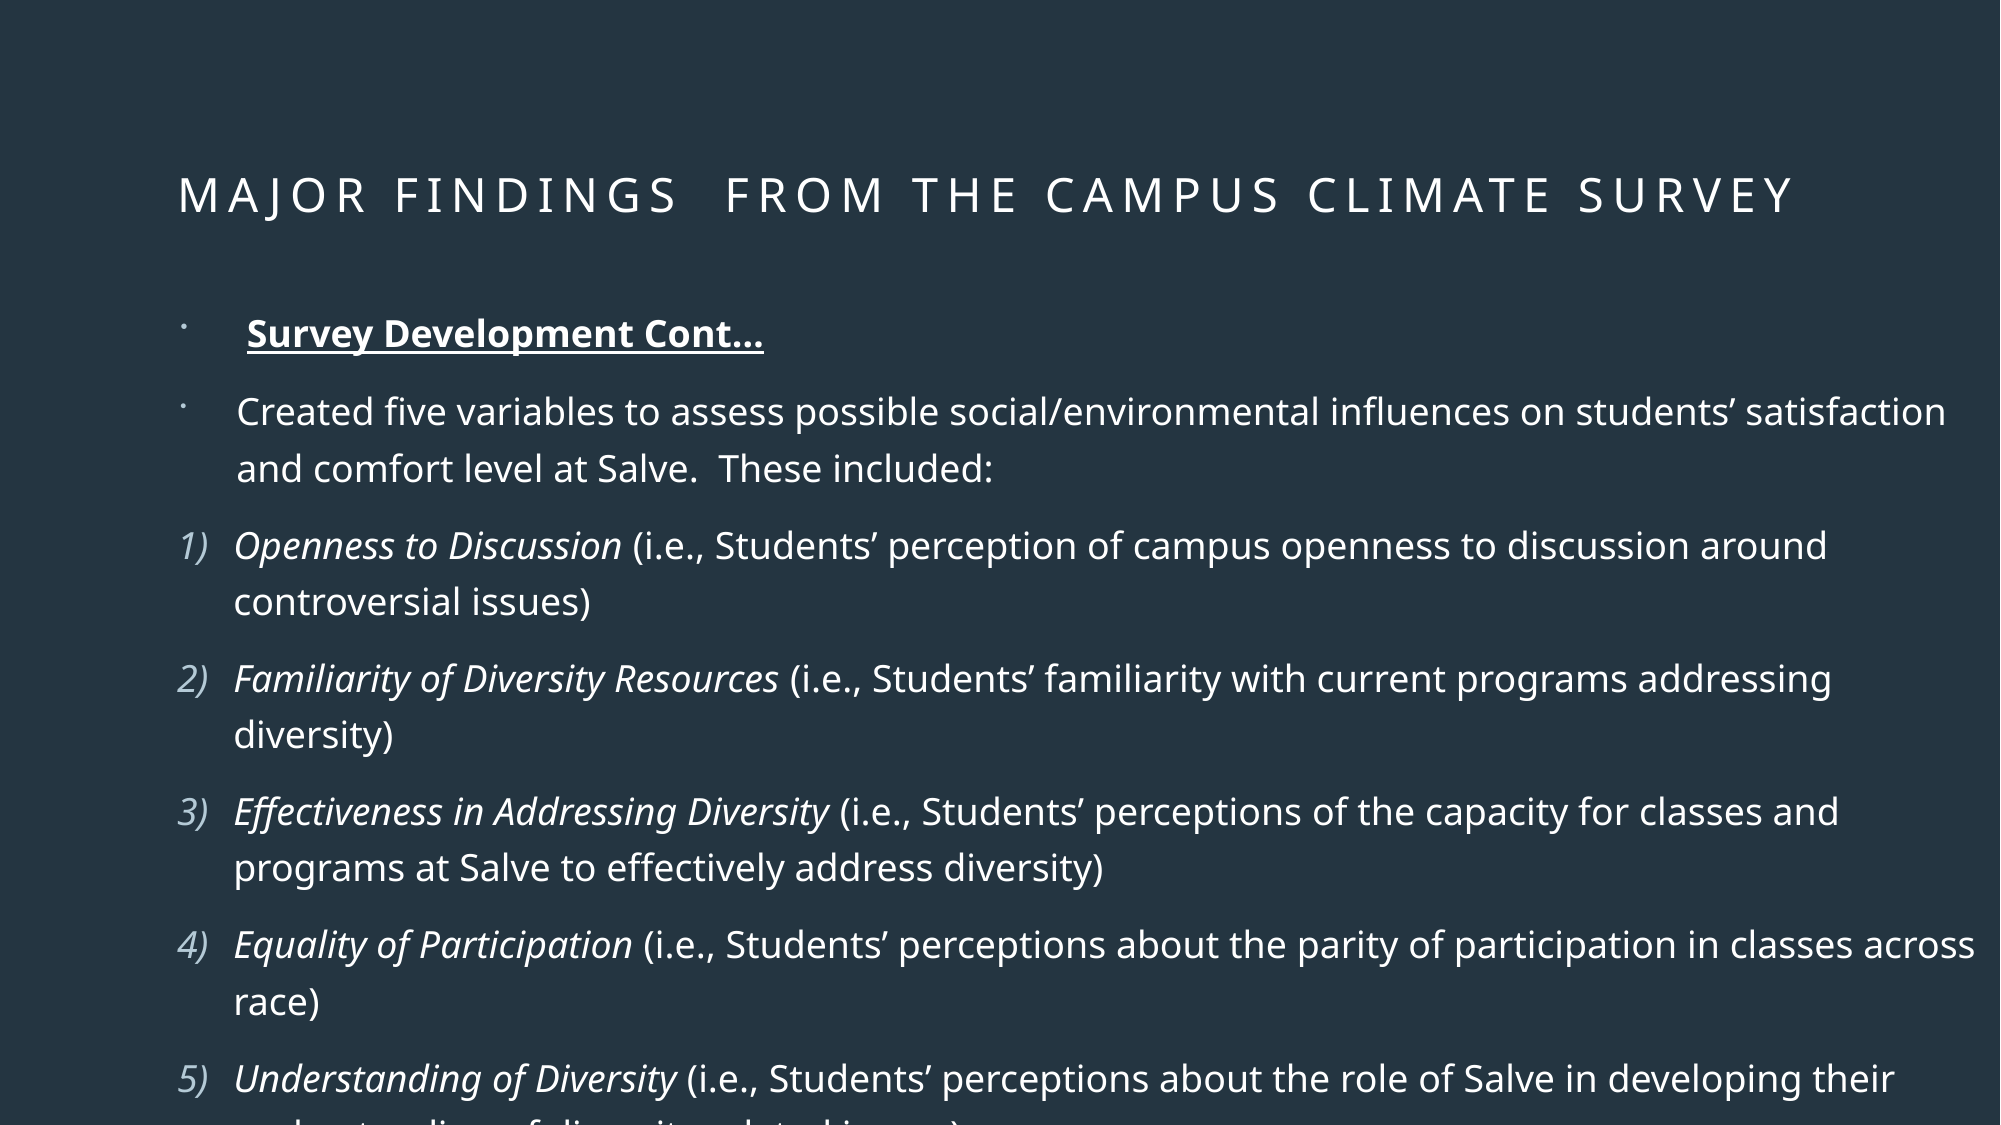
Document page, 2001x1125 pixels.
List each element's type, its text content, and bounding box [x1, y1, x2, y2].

title Major Findings From the Campus Climate Survey [177, 165, 1822, 274]
list Survey Development Cont… Created five variables to assess possible social/environmental influences on students’ satisfaction and comfort level at Salve. These included: Openness to Discussion (i.e., Students’ perception of campus openness to discussion around controversial issues) Familiarity of Diversity Resources (i.e., Students’ familiarity with current programs addressing diversity) Effectiveness in Addressing Diversity (i.e., Students’ perceptions of the capacity for classes and programs at Salve to effectively address diversity) Equality of Participation (i.e., Students’ perceptions about the parity of participation in classes across race) Understanding of Diversity (i.e., Students’ perceptions about the role of Salve in developing their understanding of diversity related issues) [177, 293, 1980, 960]
